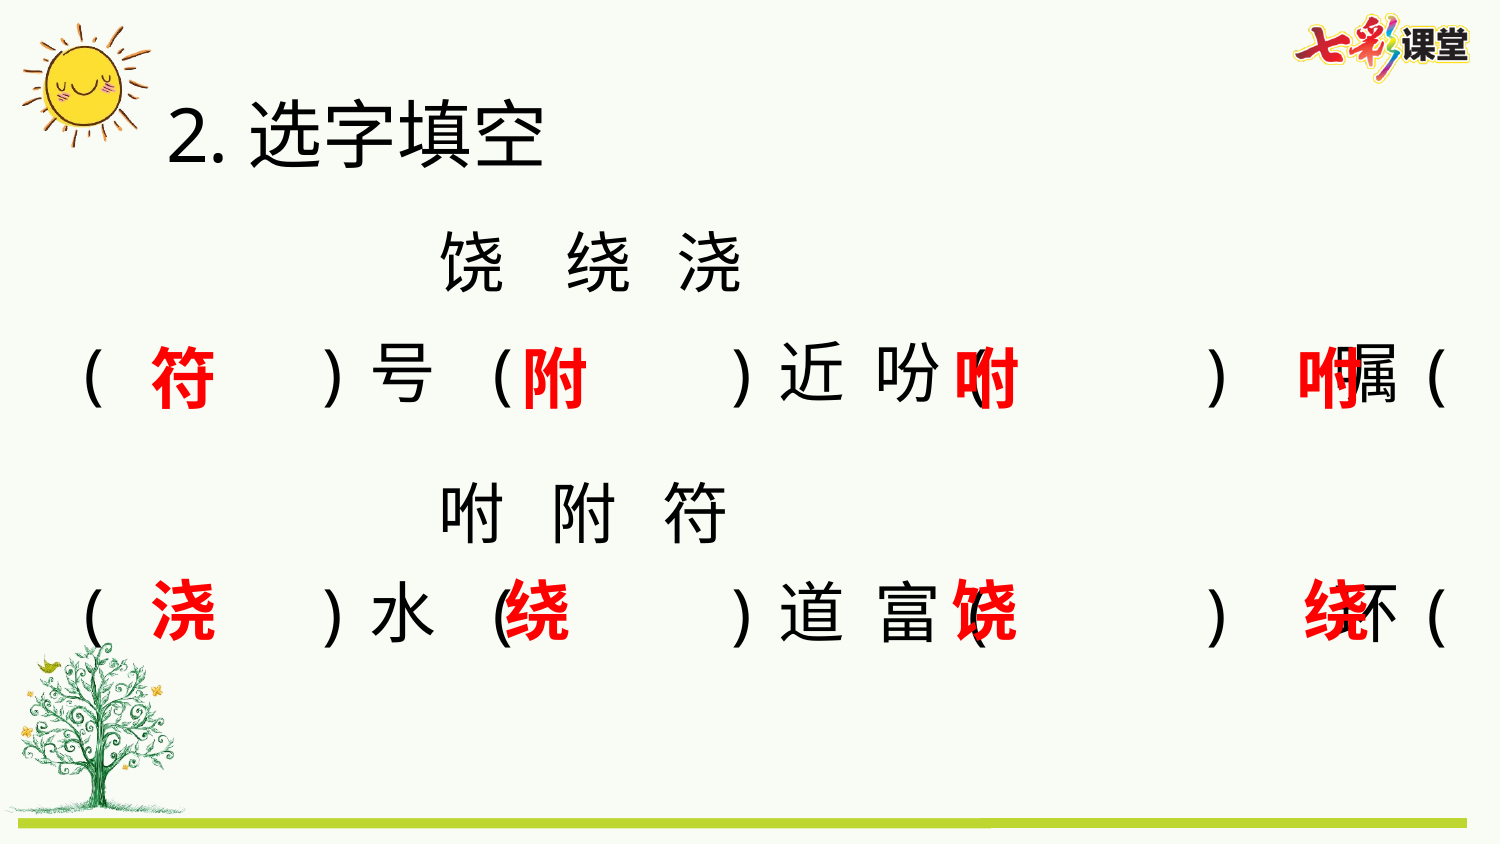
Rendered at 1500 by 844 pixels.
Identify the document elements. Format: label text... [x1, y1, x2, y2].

text_box 2.选字填空 [151, 80, 562, 185]
text_box 绕 [1288, 561, 1500, 657]
text_box ( )水 ( )道 富( ) 环( ) [58, 563, 490, 659]
text_box 饶 绕 浇 [424, 213, 1180, 308]
text_box ( )号 ( )近 吩( ) 嘱( ) [58, 323, 1500, 419]
text_box 咐 [1281, 328, 1411, 504]
text_box 咐 附 符 [424, 464, 1180, 560]
text_box ( )水 ( )道 富( ) 环( ) [602, 563, 1500, 659]
text_box 咐 [938, 328, 1104, 424]
text_box 饶 [936, 561, 1060, 657]
picture [0, 0, 173, 172]
text_box 符 [135, 328, 259, 424]
picture [0, 608, 1467, 844]
text_box 附 [506, 328, 632, 504]
text_box 浇 [135, 561, 259, 657]
text_box 绕 [490, 561, 602, 737]
picture [1291, 9, 1472, 87]
